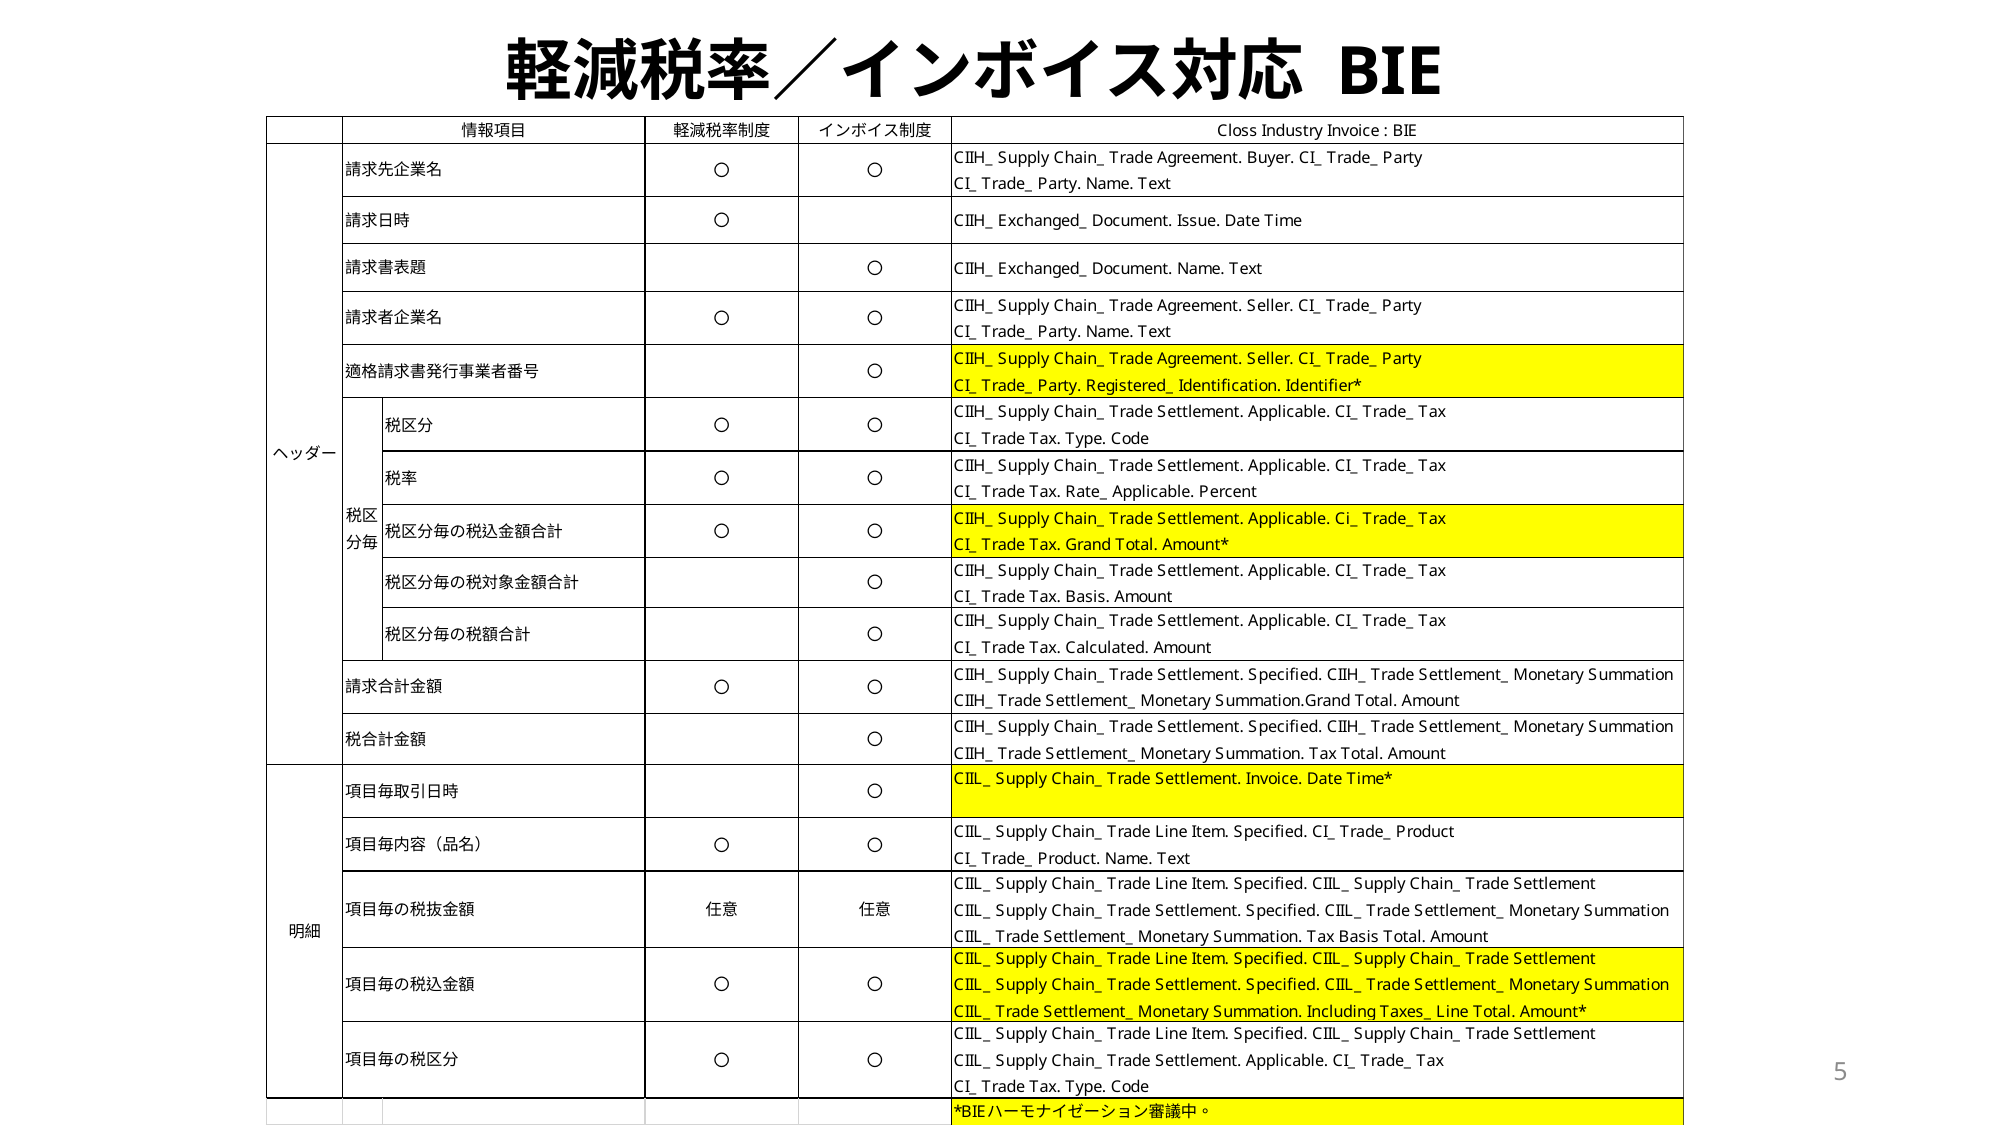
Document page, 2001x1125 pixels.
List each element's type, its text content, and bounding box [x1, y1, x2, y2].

text_box 軽減税率／インボイス対応 BIE [392, 20, 1558, 115]
picture [265, 116, 1685, 1125]
slide_number 5 [1685, 1042, 1863, 1103]
